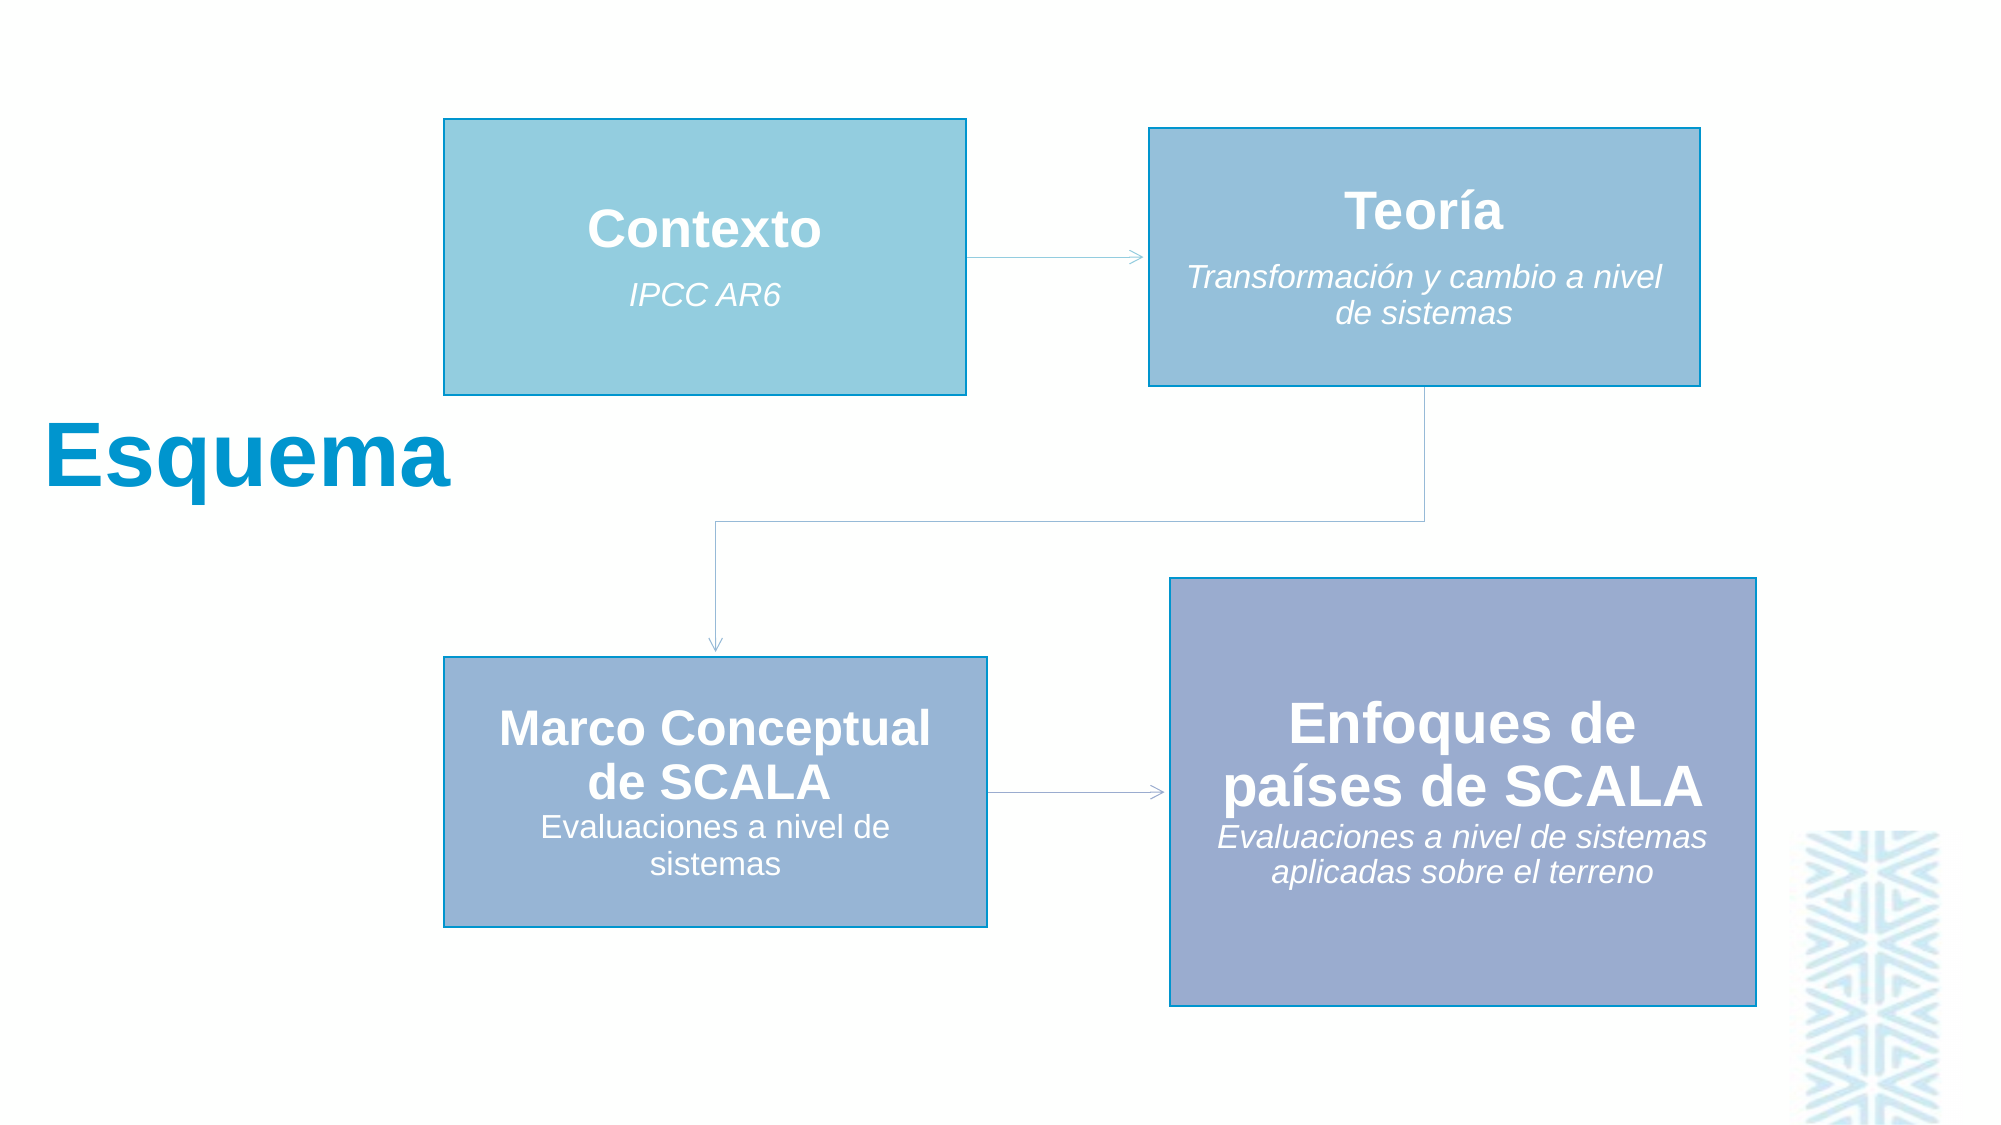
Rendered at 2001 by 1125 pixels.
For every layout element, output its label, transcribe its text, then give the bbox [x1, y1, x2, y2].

picture [1790, 831, 1962, 1124]
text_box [433, 117, 1767, 1007]
title Esquema [0, 416, 433, 514]
